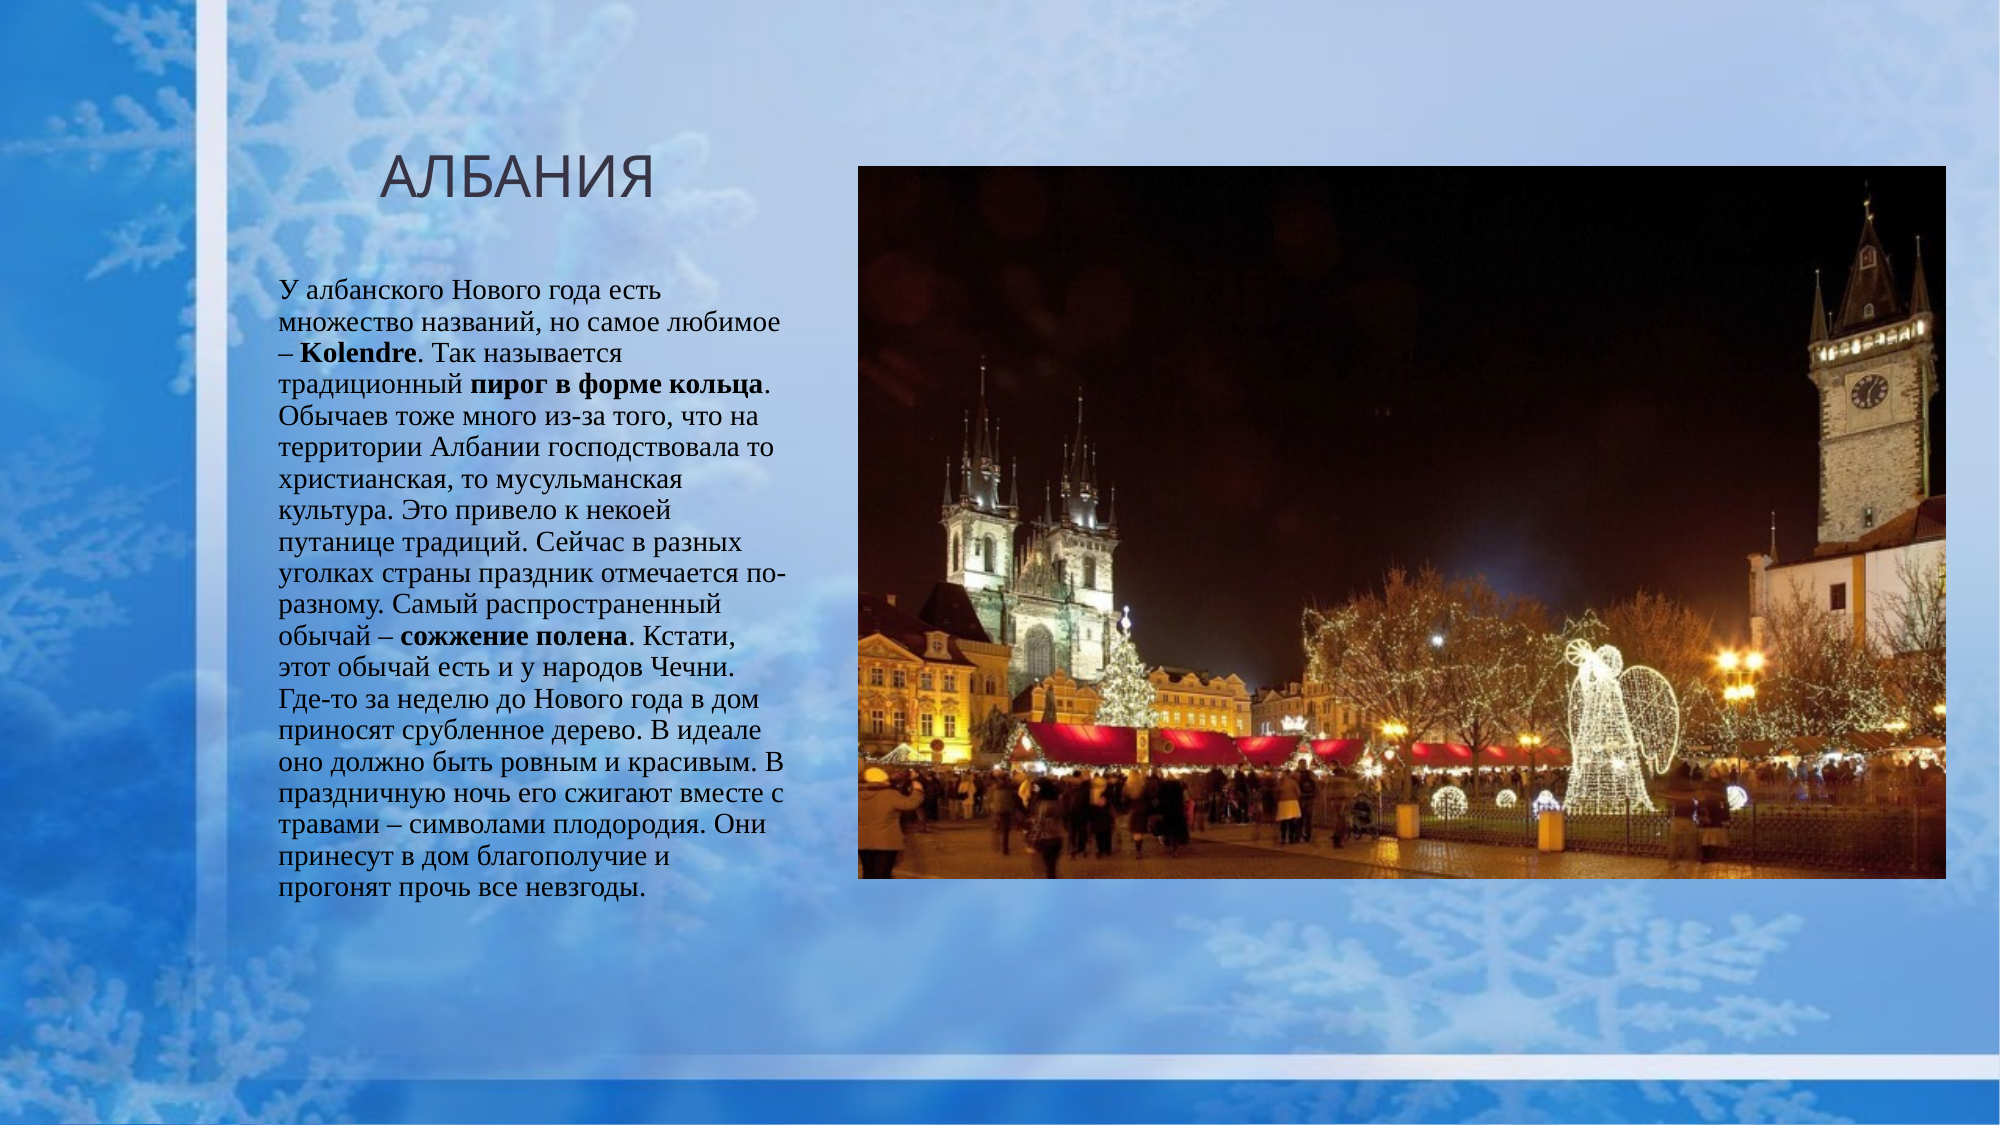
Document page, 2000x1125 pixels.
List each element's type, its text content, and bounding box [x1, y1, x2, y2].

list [858, 166, 1946, 880]
list У албанского Нового года есть множество названий, но самое любимое – Kolendre. Так называется традиционный пирог в форме кольца. Обычаев тоже много из-за того, что на территории Албании господствовала то христианская, то мусульманская культура. Это привело к некоей путанице традиций. Сейчас в разных уголках страны праздник отмечается по-разному. Самый распространенный обычай – сожжение полена. Кстати, этот обычай есть и у народов Чечни. Где-то за неделю до Нового года в дом приносят срубленное дерево. В идеале оно должно быть ровным и красивым. В праздничную ночь его сжигают вместе с травами – символами плодородия. Они принесут в дом благополучие и прогонят прочь все невзгоды. [263, 267, 804, 980]
title Албания [262, 42, 776, 218]
picture [0, 0, 2000, 1125]
